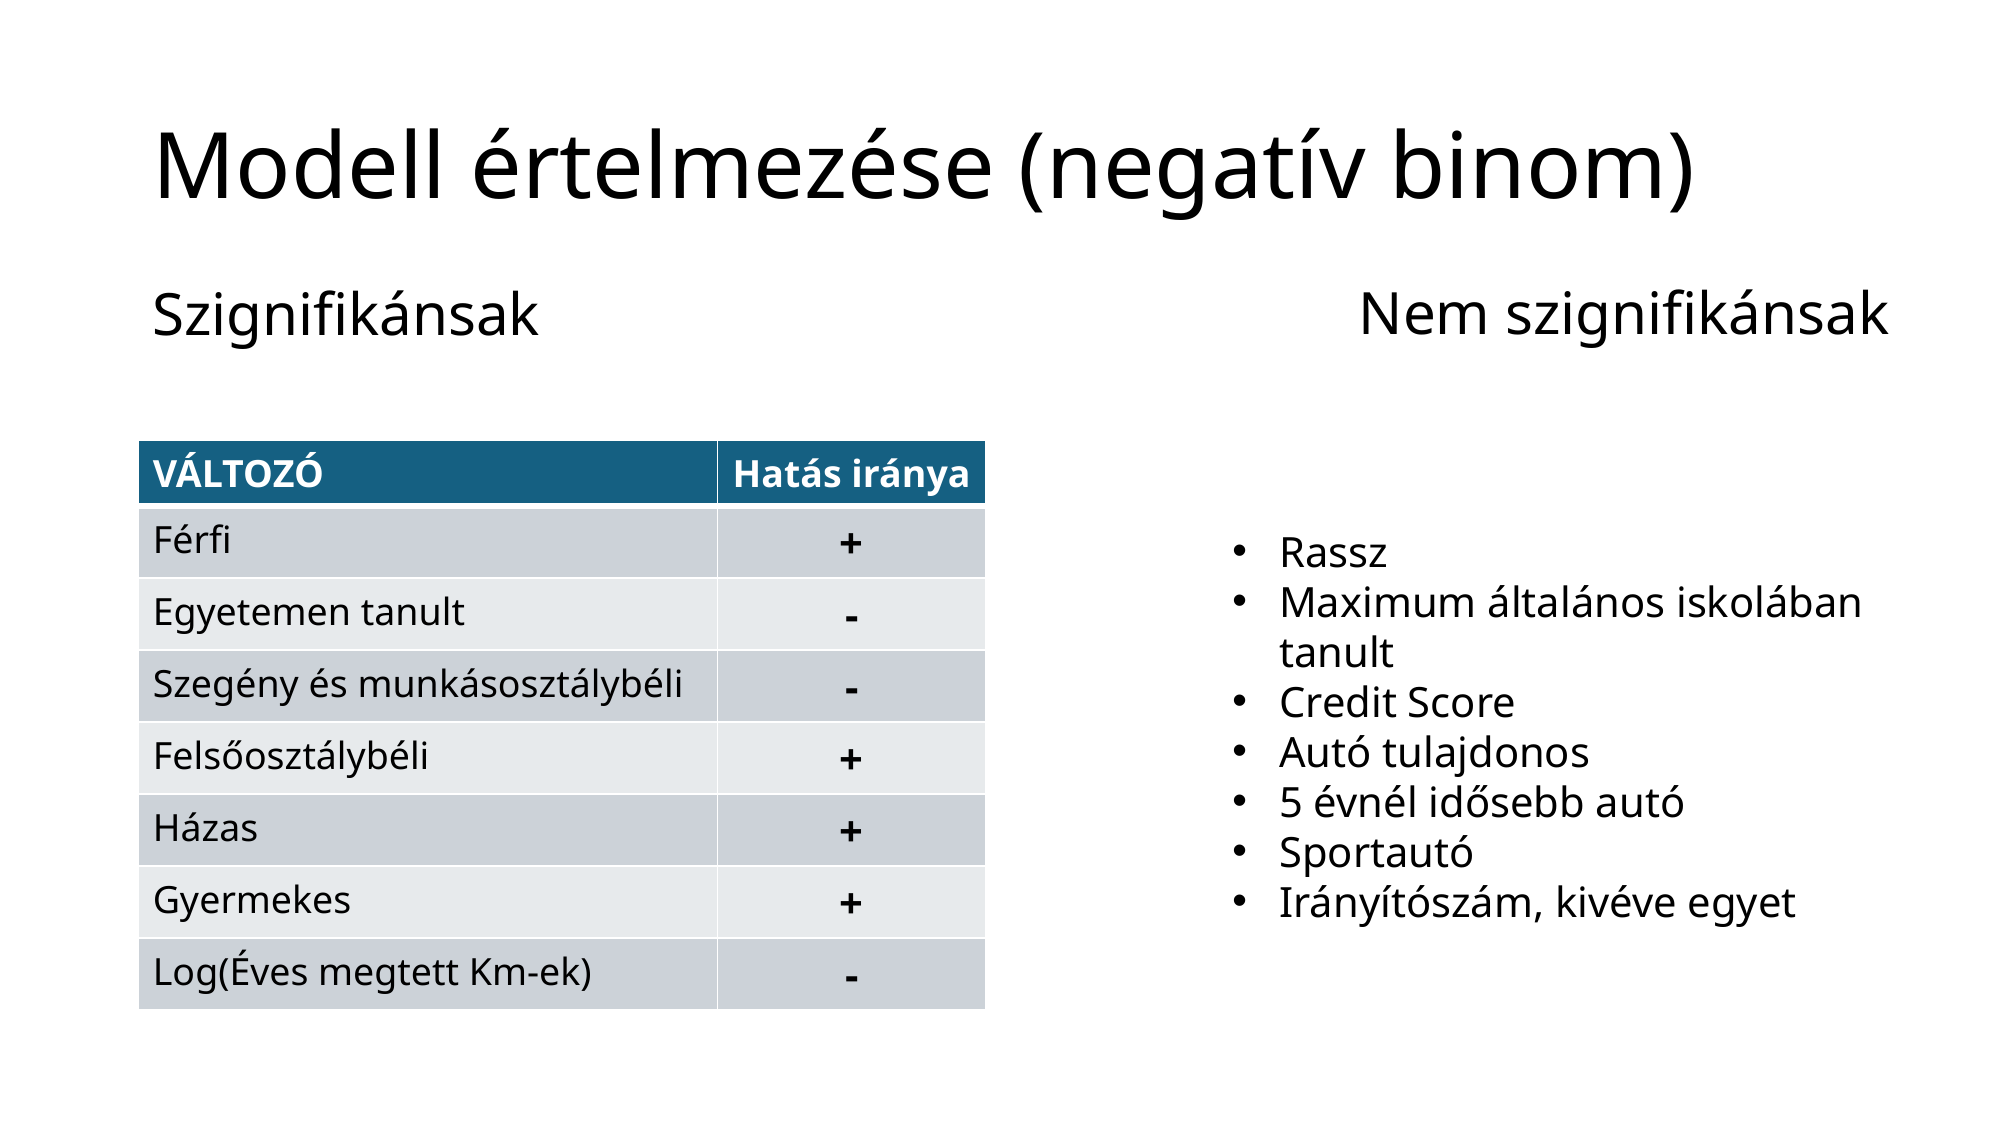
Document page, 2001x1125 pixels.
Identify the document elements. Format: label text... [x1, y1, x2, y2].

table_cell - [718, 579, 985, 649]
table_cell Log(Éves megtett Km-ek) [139, 939, 717, 1009]
table_cell Egyetemen tanult [139, 579, 717, 649]
table_cell Szegény és munkásosztálybéli [139, 651, 717, 721]
table_cell + [718, 795, 985, 865]
table_cell - [718, 651, 985, 721]
title Modell értelmezése (negatív binom) [137, 59, 1863, 278]
text_box Rassz Maximum általános iskolában tanult Credit Score Autó tulajdonos 5 évnél idősebb autó Sportautó Irányítószám, kivéve egyet [1217, 517, 1953, 934]
table_cell Felsőosztálybéli [139, 723, 717, 793]
table_cell - [718, 939, 985, 1009]
text_box Nem szignifikánsak [1344, 276, 1953, 409]
list Szignifikánsak [137, 277, 583, 410]
table_cell + [718, 867, 985, 937]
table_header VÁLTOZÓ [139, 441, 717, 503]
table_cell + [718, 723, 985, 793]
table_cell Házas [139, 795, 717, 865]
table_cell Gyermekes [139, 867, 717, 937]
table_cell + [718, 509, 985, 577]
table_cell Férfi [139, 509, 717, 577]
table_header Hatás iránya [718, 441, 985, 503]
